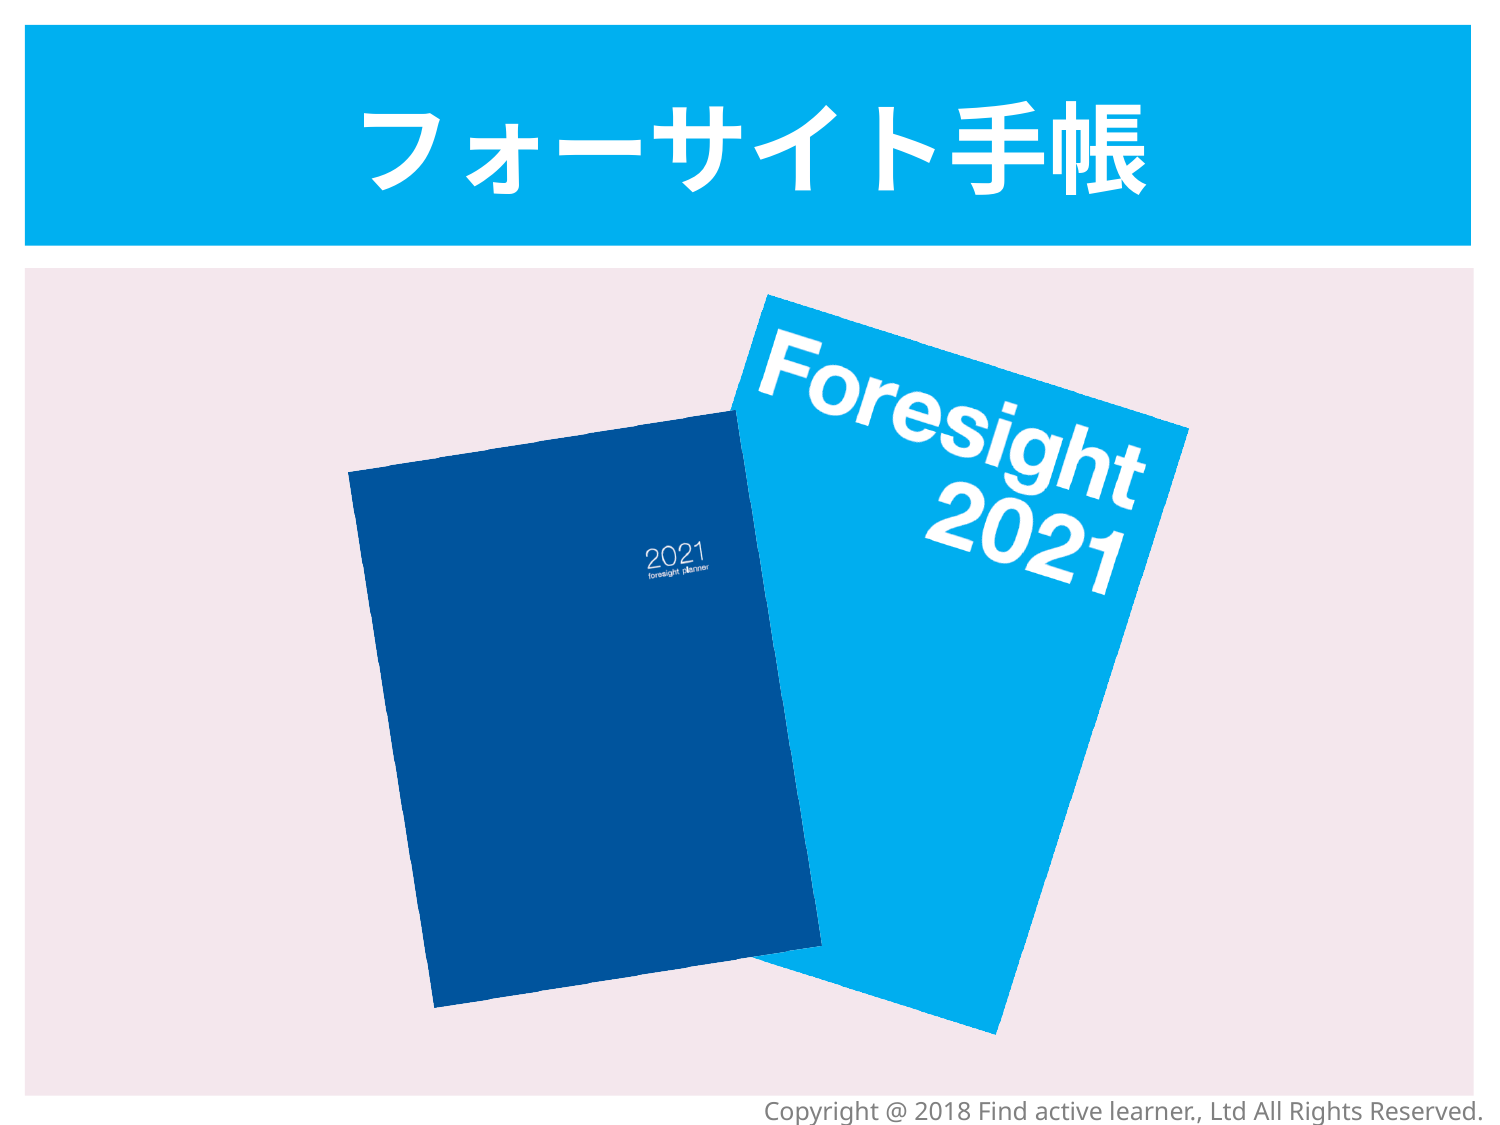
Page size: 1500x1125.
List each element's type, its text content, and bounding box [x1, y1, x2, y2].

picture [856, 378, 899, 425]
text_box フォーサイト手帳 [0, 24, 1500, 269]
picture [349, 345, 827, 1007]
picture [1005, 429, 1062, 495]
picture [986, 419, 1011, 466]
picture [1026, 514, 1084, 583]
picture [926, 482, 984, 551]
picture [1057, 425, 1109, 498]
picture [941, 407, 988, 457]
picture [893, 392, 940, 442]
picture [1090, 532, 1123, 594]
picture [760, 330, 821, 395]
picture [1002, 402, 1017, 415]
picture [810, 366, 859, 415]
picture [982, 498, 1033, 563]
picture [933, 345, 1103, 400]
picture [1014, 704, 1103, 983]
picture [1113, 445, 1145, 509]
text_box Copyright @ 2018 Find active learner., Ltd All Rights Reserved. [708, 1095, 1500, 1125]
